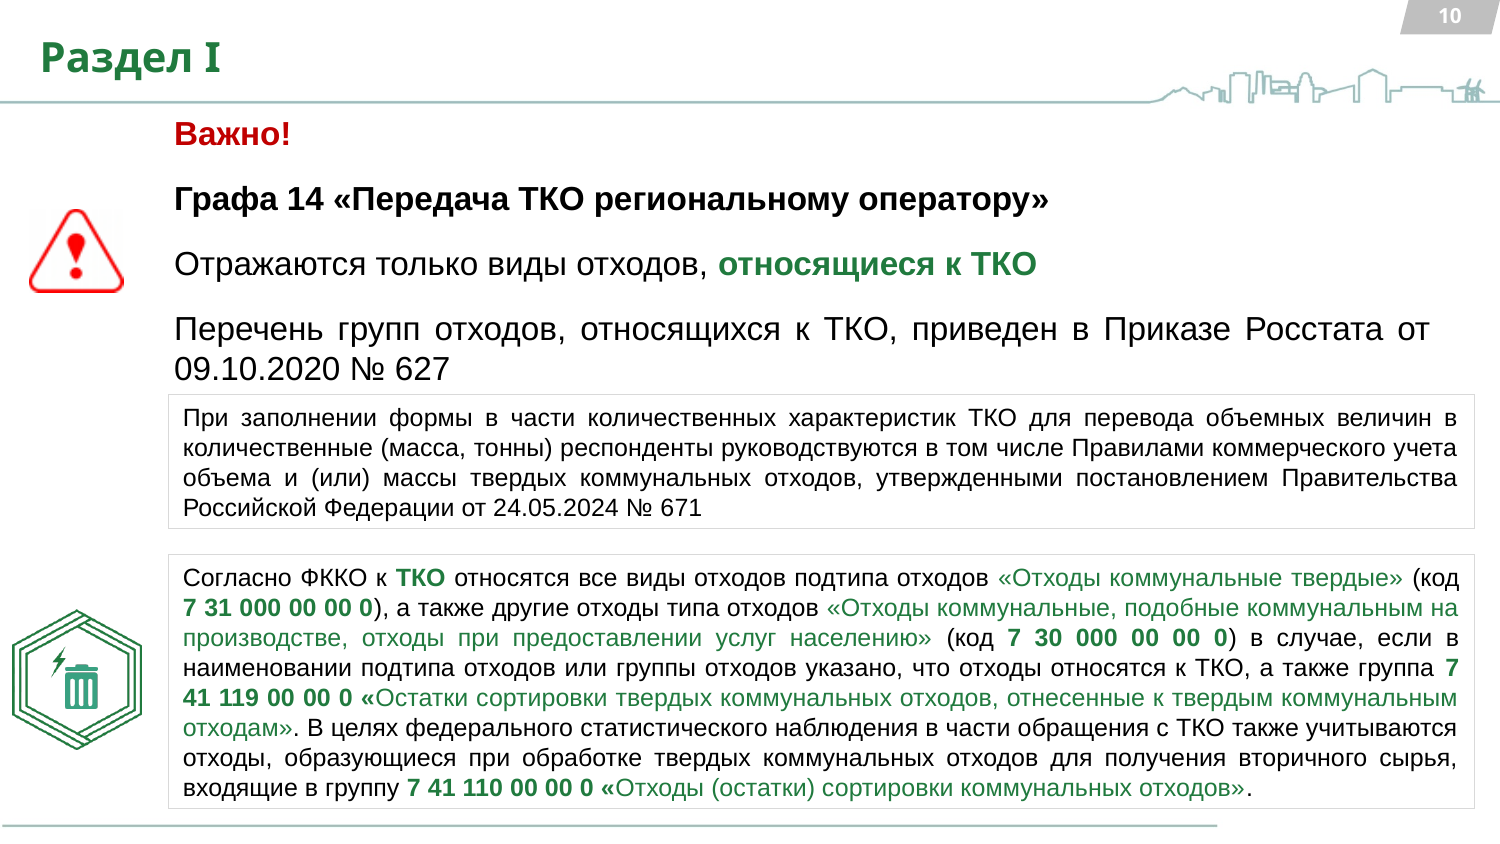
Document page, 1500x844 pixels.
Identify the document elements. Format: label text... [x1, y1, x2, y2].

picture [0, 0, 1500, 844]
text_box Согласно ФККО к ТКО относятся все виды отходов подтипа отходов «Отходы коммунальные твердые» (код 7 31 000 00 00 0), а также другие отходы типа отходов «Отходы коммунальные, подобные коммунальным на производстве, отходы при предоставлении услуг населению» (код 7 30 000 00 00 0) в случае, если в наименовании подтипа отходов или группы отходов указано, что отходы относятся к ТКО, а также группа 7 41 119 00 00 0 «Остатки сортировки твердых коммунальных отходов, отнесенные к твердым коммунальным отходам». В целях федерального статистического наблюдения в части обращения с ТКО также учитываются отходы, образующиеся при обработке твердых коммунальных отходов для получения вторичного сырья, входящие в группу 7 41 110 00 00 0 «Отходы (остатки) сортировки коммунальных отходов». [168, 554, 1475, 809]
text_box Раздел I [24, 23, 236, 89]
text_box При заполнении формы в части количественных характеристик ТКО для перевода объемных величин в количественные (масса, тонны) респонденты руководствуются в том числе Правилами коммерческого учета объема и (или) массы твердых коммунальных отходов, утвержденными постановлением Правительства Российской Федерации от 24.05.2024 № 671 [168, 394, 1475, 529]
text_box 9 [1400, 0, 1500, 35]
text_box Важно! Графа 14 «Передача ТКО региональному оператору» Отражаются только виды отходов, относящиеся к ТКО Перечень групп отходов, относящихся к ТКО, приведен в Приказе Росстата от 09.10.2020 № 627 [159, 104, 1447, 395]
